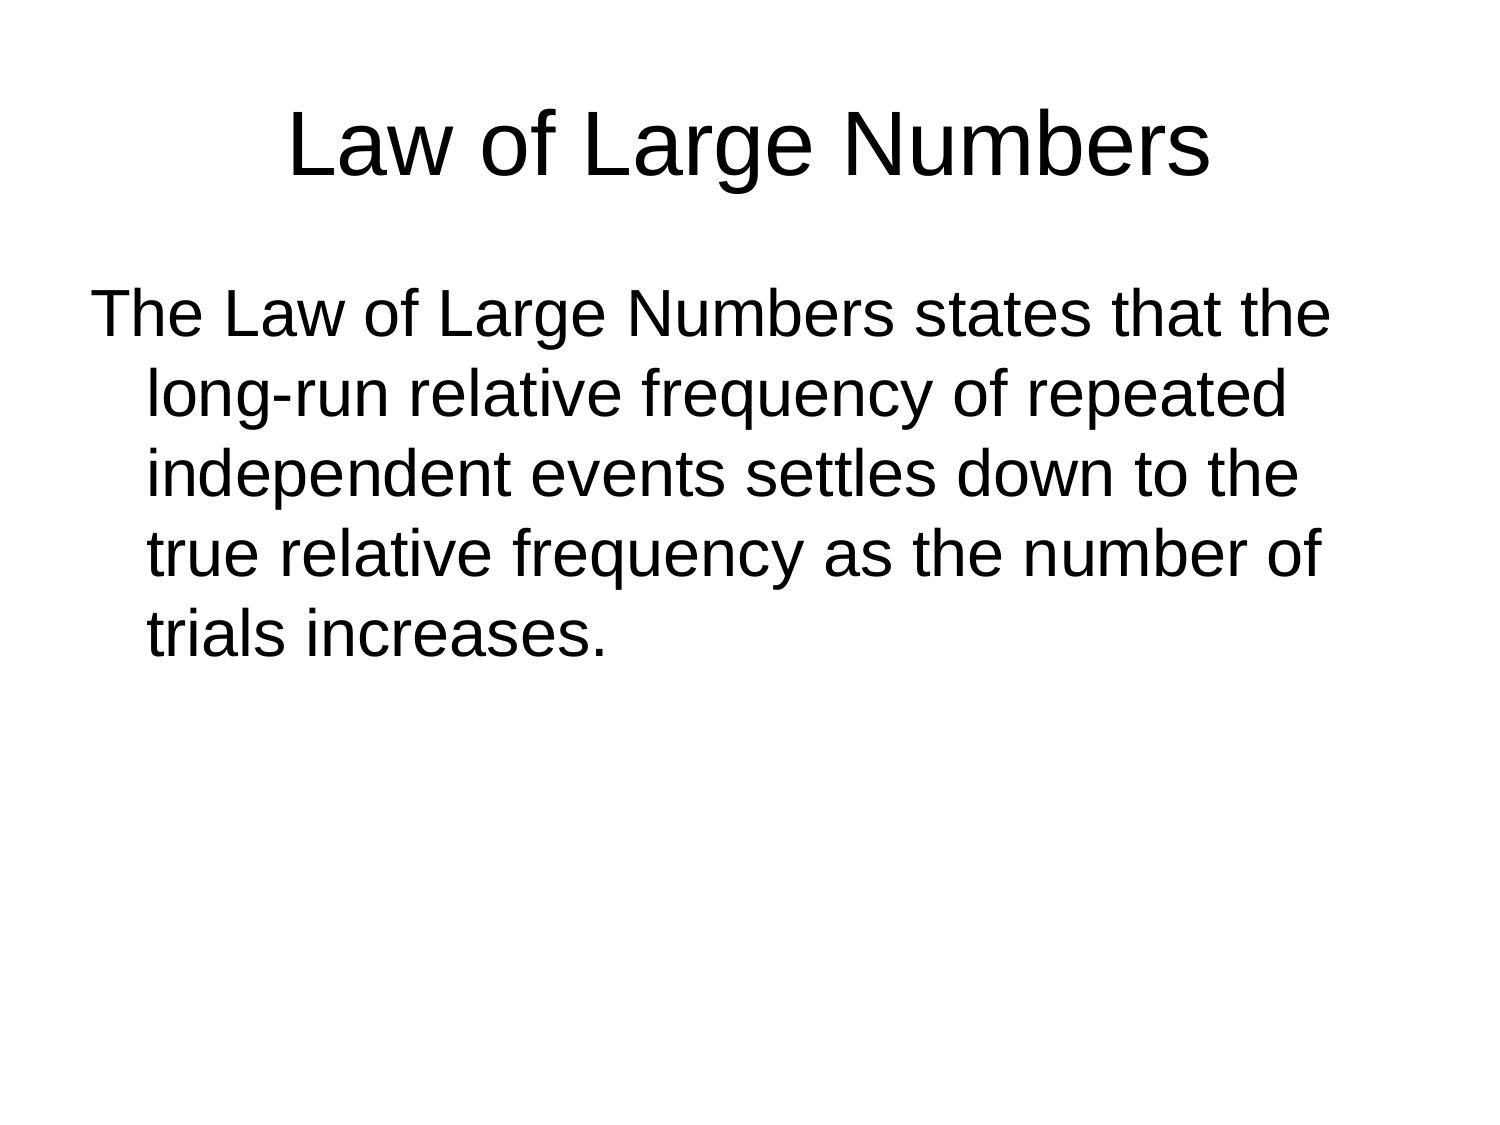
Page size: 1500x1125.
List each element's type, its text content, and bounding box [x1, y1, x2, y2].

title Law of Large Numbers [74, 44, 1426, 233]
list The Law of Large Numbers states that the long-run relative frequency of repeated independent events settles down to the true relative frequency as the number of trials increases. [74, 262, 1426, 1006]
